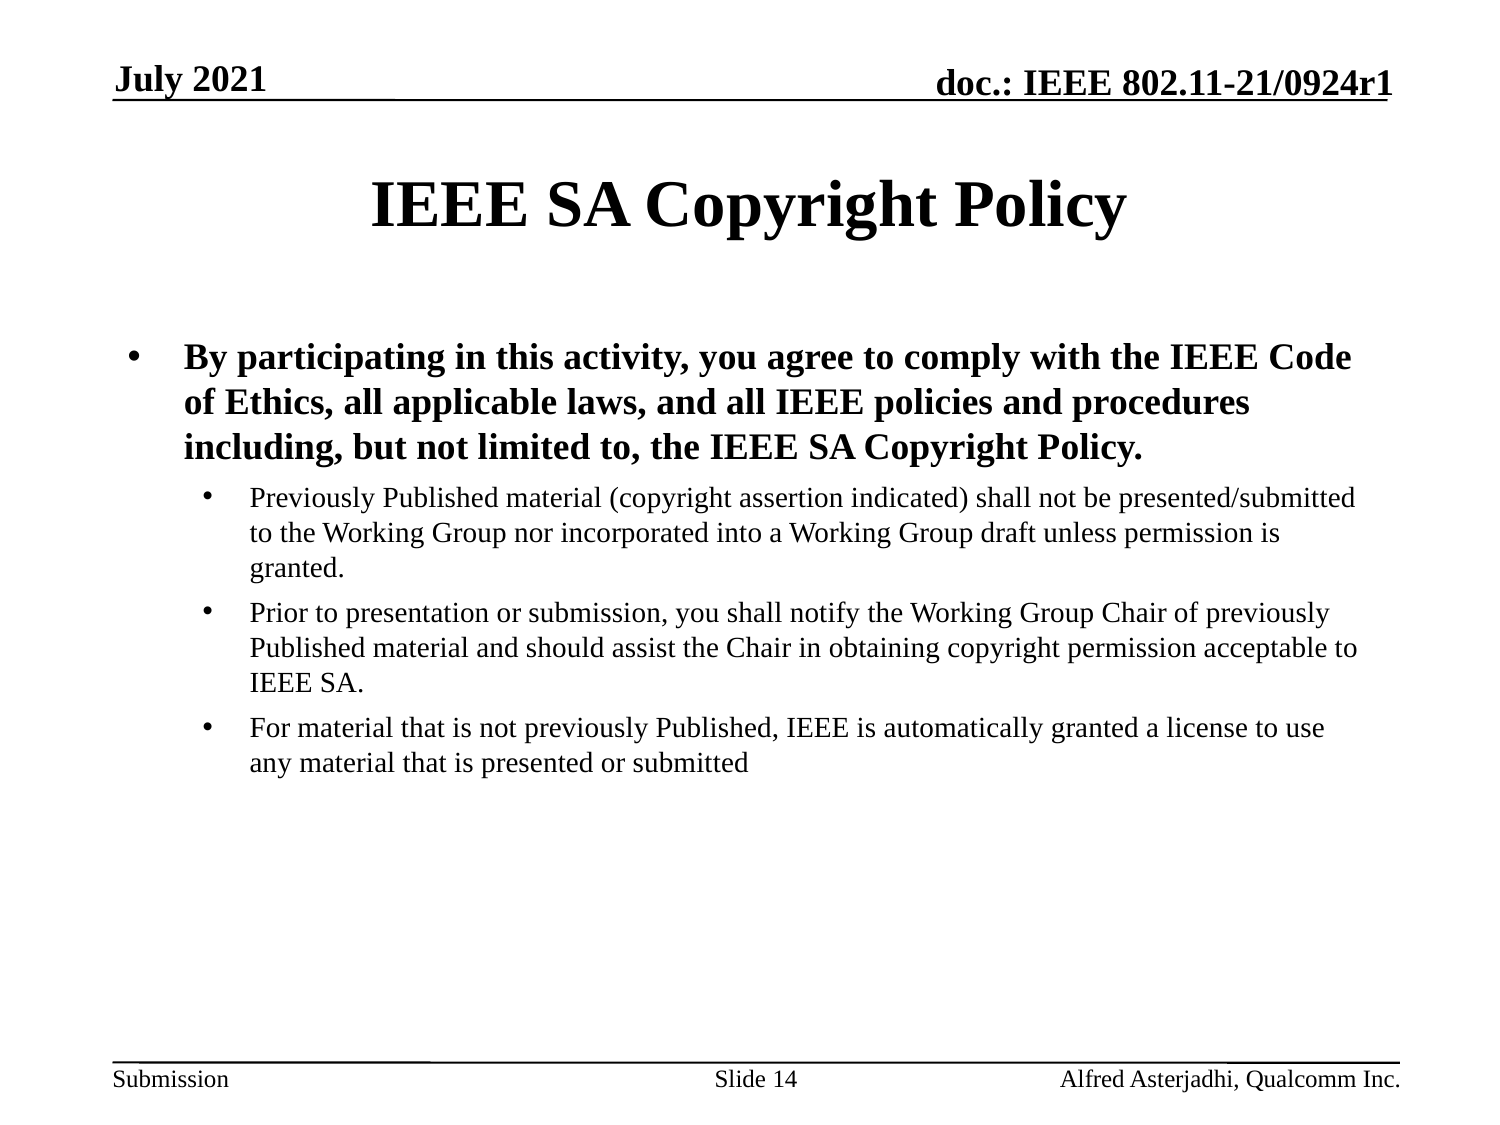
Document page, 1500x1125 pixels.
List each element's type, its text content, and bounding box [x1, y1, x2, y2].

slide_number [114, 54, 423, 100]
slide_number Slide 14 [712, 1061, 800, 1123]
title IEEE SA Copyright Policy [112, 112, 1388, 288]
list By participating in this activity, you agree to comply with the IEEE Code of Ethics, all applicable laws, and all IEEE policies and procedures including, but not limited to, the IEEE SA Copyright Policy. Previously Published material (copyright assertion indicated) shall not be presented/submitted to the Working Group nor incorporated into a Working Group draft unless permission is granted. Prior to presentation or submission, you shall notify the Working Group Chair of previously Published material and should assist the Chair in obtaining copyright permission acceptable to IEEE SA. For material that is not previously Published, IEEE is automatically granted a license to use any material that is presented or submitted [112, 324, 1388, 1000]
footer Alfred Asterjadhi, Qualcomm Inc. [878, 1061, 1402, 1093]
